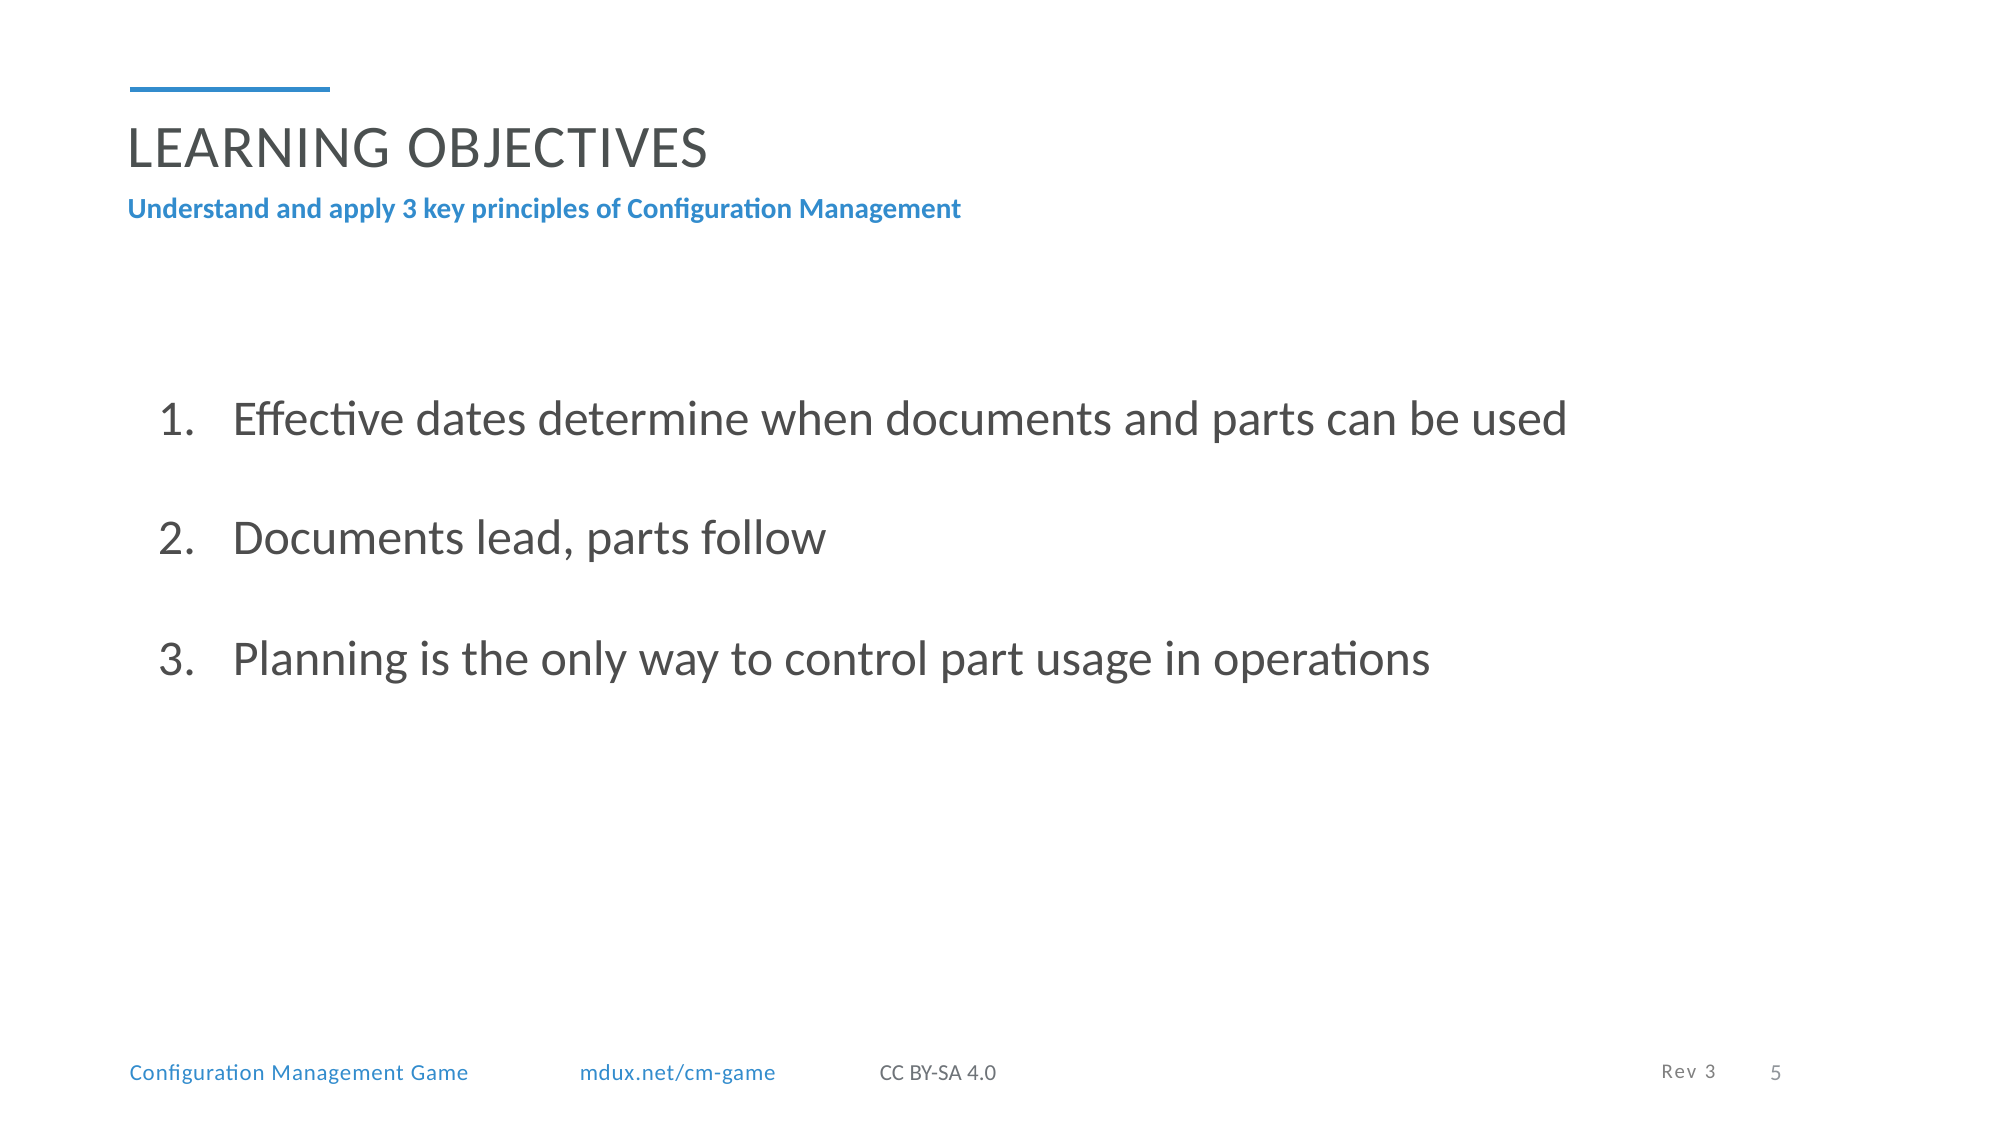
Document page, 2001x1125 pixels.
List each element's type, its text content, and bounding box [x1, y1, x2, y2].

list Understand and apply 3 key principles of Configuration Management [127, 191, 1868, 223]
text_box Rev 3 [1272, 1057, 1716, 1084]
list Learning Objectives [127, 107, 1868, 191]
list Effective dates determine when documents and parts can be used Documents lead, parts follow Planning is the only way to control part usage in operations [129, 377, 1868, 1014]
